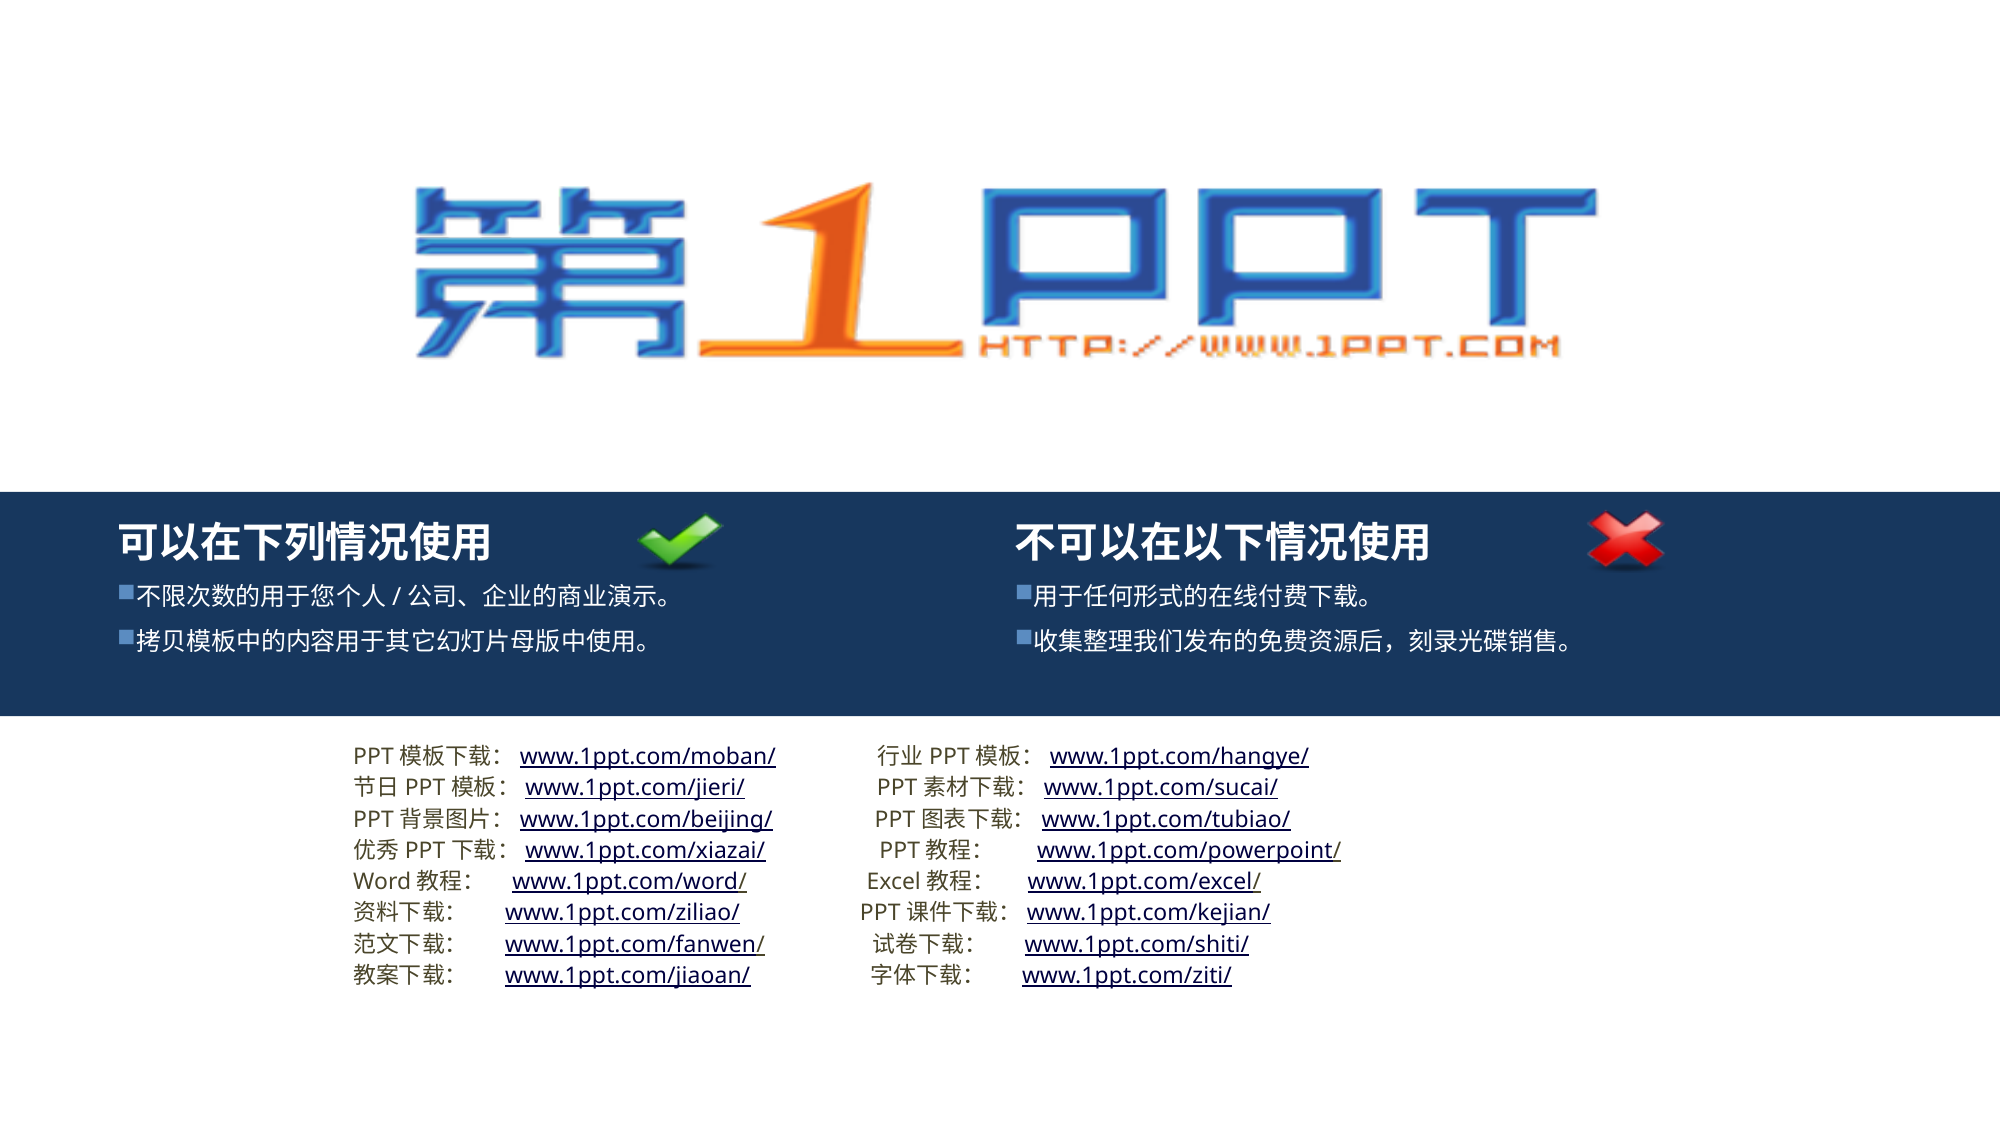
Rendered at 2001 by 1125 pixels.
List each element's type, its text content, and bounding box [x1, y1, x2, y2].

picture [1581, 507, 1669, 573]
picture [637, 507, 724, 573]
text_box 可以在下列情况使用 不限次数的用于您个人/公司、企业的商业演示。 拷贝模板中的内容用于其它幻灯片母版中使用。 [102, 508, 1000, 774]
text_box [0, 491, 2000, 717]
text_box PPT模板下载：www.1ppt.com/moban/ 行业PPT模板：www.1ppt.com/hangye/ 节日PPT模板：www.1ppt.com/jieri/ PPT素材下载：www.1ppt.com/sucai/ PPT背景图片：www.1ppt.com/beijing/ PPT图表下载：www.1ppt.com/tubiao/ 优秀PPT下载：www.1ppt.com/xiazai/ PPT教程： www.1ppt.com/powerpoint/ Word教程： www.1ppt.com/word/ Excel教程： www.1ppt.com/excel/ 资料下载： www.1ppt.com/ziliao/ PPT课件下载：www.1ppt.com/kejian/ 范文下载： www.1ppt.com/fanwen/ 试卷下载： www.1ppt.com/shiti/ 教案下载： www.1ppt.com/jiaoan/ 字体下载： www.1ppt.com/ziti/ [336, 762, 1752, 1008]
picture [179, 51, 1867, 492]
text_box 不可以在以下情况使用 用于任何形式的在线付费下载。 收集整理我们发布的免费资源后，刻录光碟销售。 [999, 508, 1898, 762]
